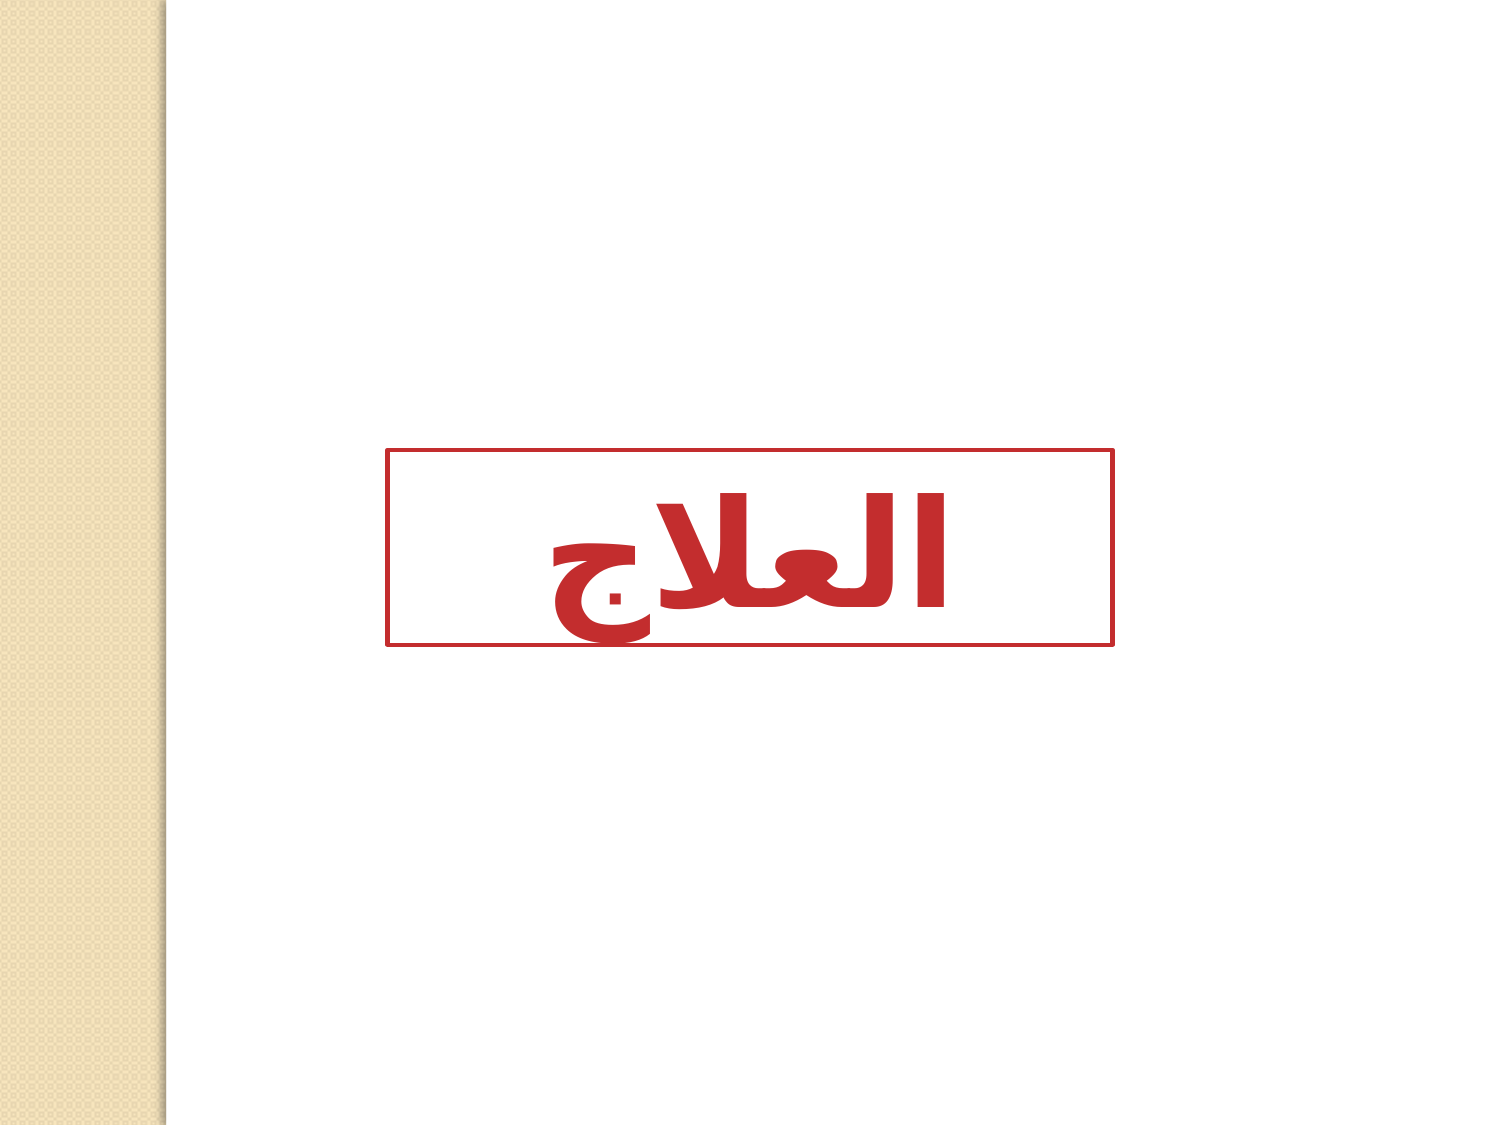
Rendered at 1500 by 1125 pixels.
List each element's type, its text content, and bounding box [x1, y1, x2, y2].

text_box العلاج [385, 448, 1115, 647]
